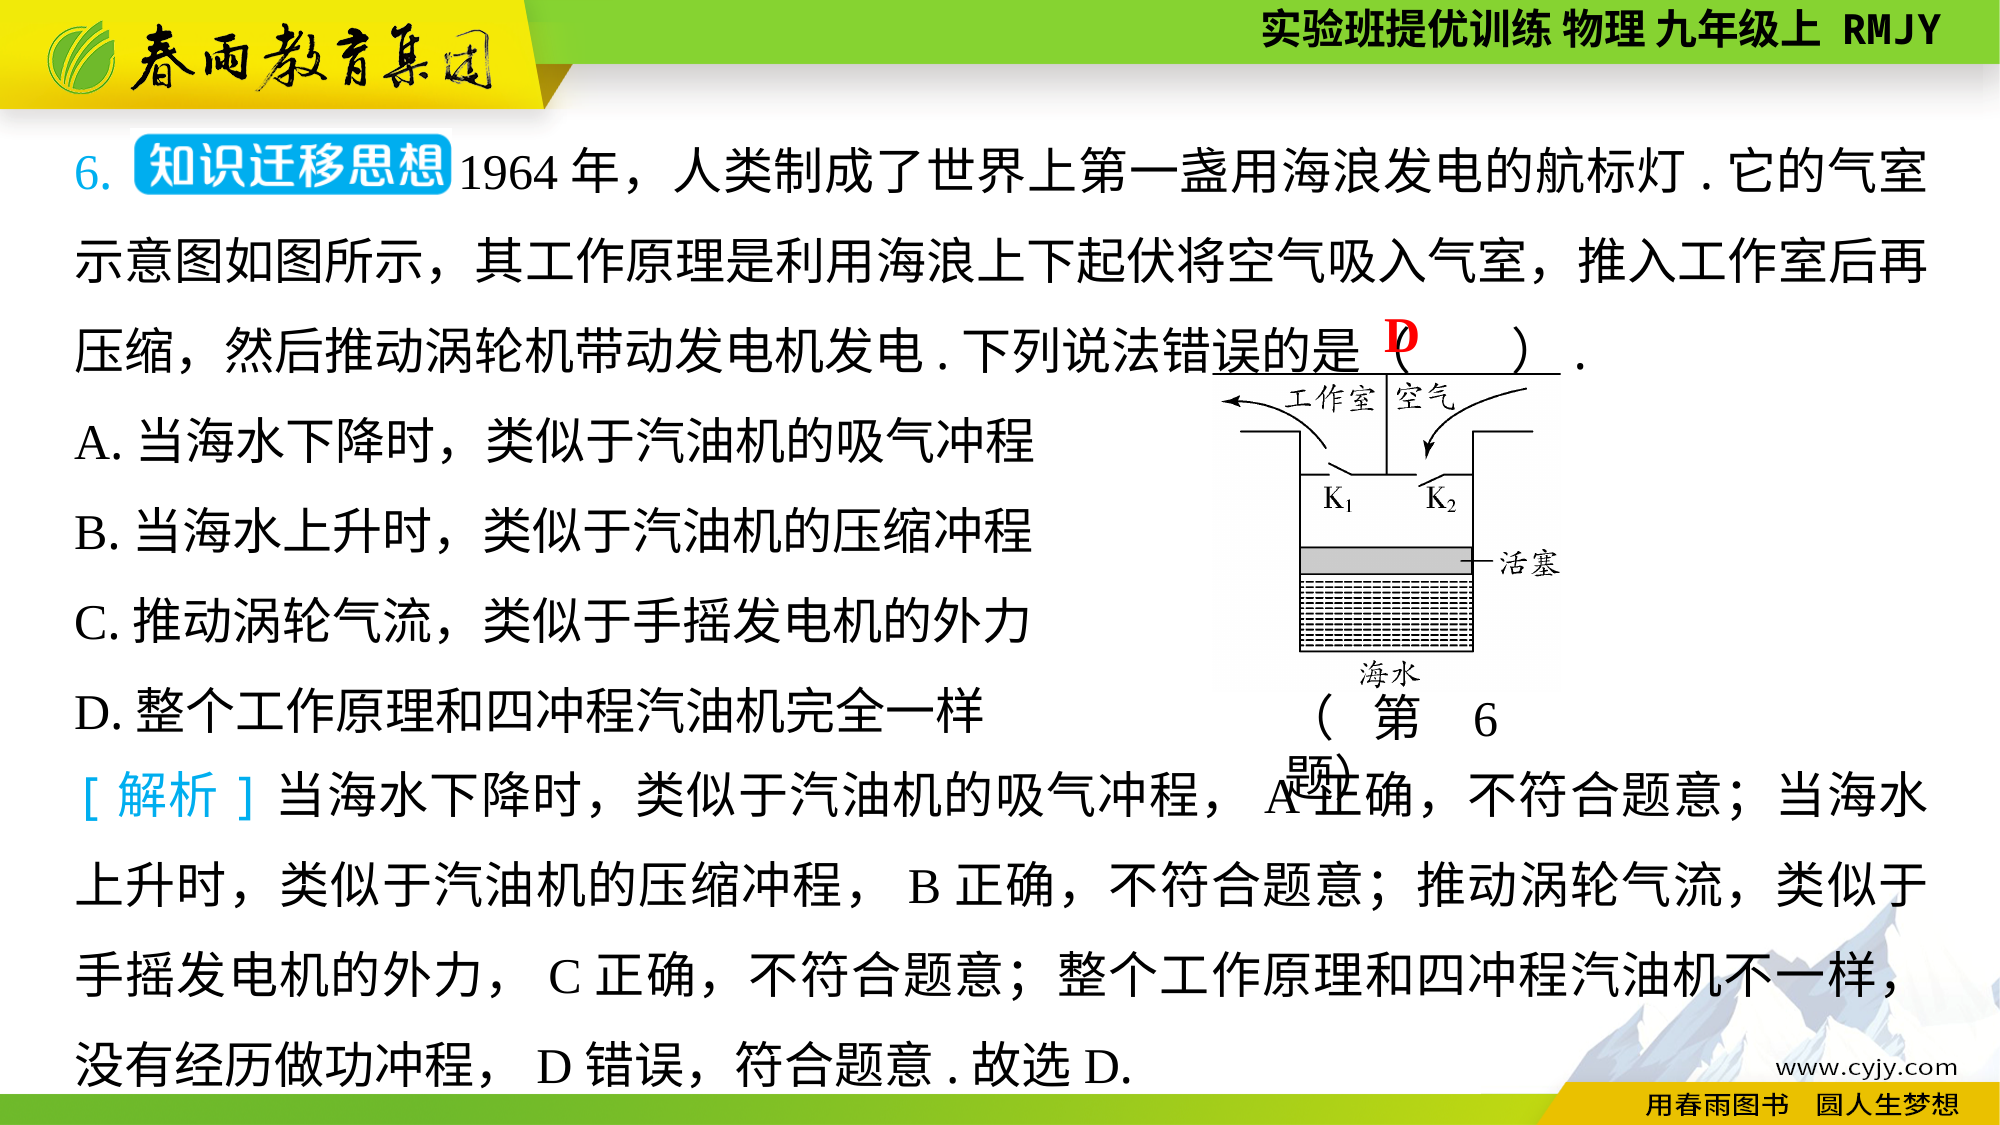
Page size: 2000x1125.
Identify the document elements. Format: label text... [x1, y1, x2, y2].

list 6. 1964年，人类制成了世界上第一盏用海浪发电的航标灯.它的气室示意图如图所示，其工作原理是利用海浪上下起伏将空气吸入气室，推入工作室后再压缩，然后推动涡轮机带动发电机发电.下列说法错误的是（ ）. A.当海水下降时，类似于汽油机的吸气冲程 B.当海水上升时，类似于汽油机的压缩冲程 C.推动涡轮气流，类似于手摇发电机的外力 D.整个工作原理和四冲程汽油机完全一样 [59, 101, 1944, 725]
picture [0, 0, 2000, 1125]
text_box [解析]当海水下降时，类似于汽油机的吸气冲程，A正确，不符合题意；当海水上升时，类似于汽油机的压缩冲程，B正确，不符合题意；推动涡轮气流，类似于手摇发电机的外力，C正确，不符合题意；整个工作原理和四冲程汽油机不一样，没有经历做功冲程，D错误，符合题意.故选D. [59, 725, 1944, 1101]
text_box （第6题） [1270, 700, 1525, 725]
text_box D [1369, 295, 1436, 370]
